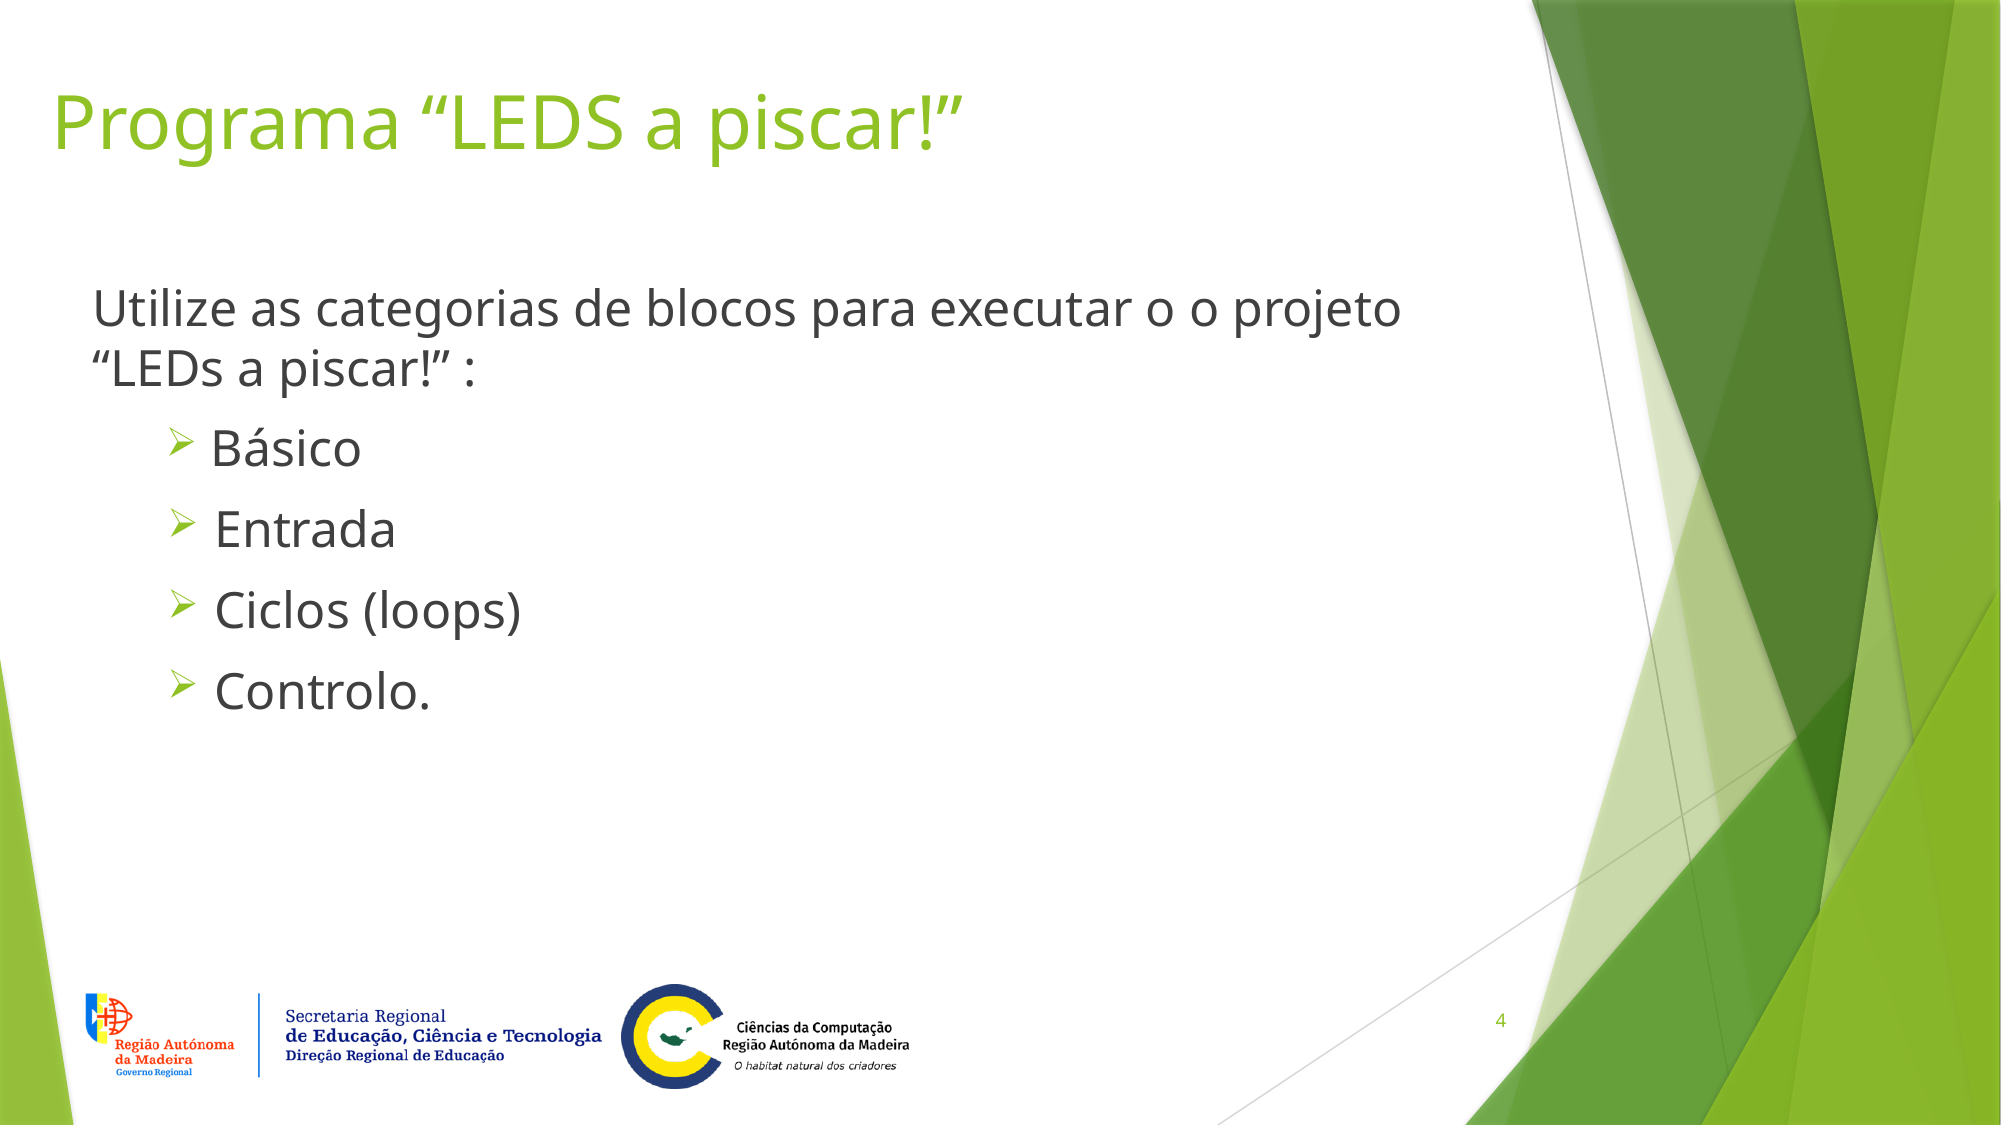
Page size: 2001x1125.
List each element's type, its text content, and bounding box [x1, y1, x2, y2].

list Utilize as categorias de blocos para executar o o projeto “LEDs a piscar!” : Básico Entrada Ciclos (loops) Controlo. [77, 284, 1488, 906]
slide_number 4 [1409, 991, 1522, 1051]
title Programa “LEDS a piscar!” [36, 66, 1587, 284]
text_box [76, 983, 910, 1090]
